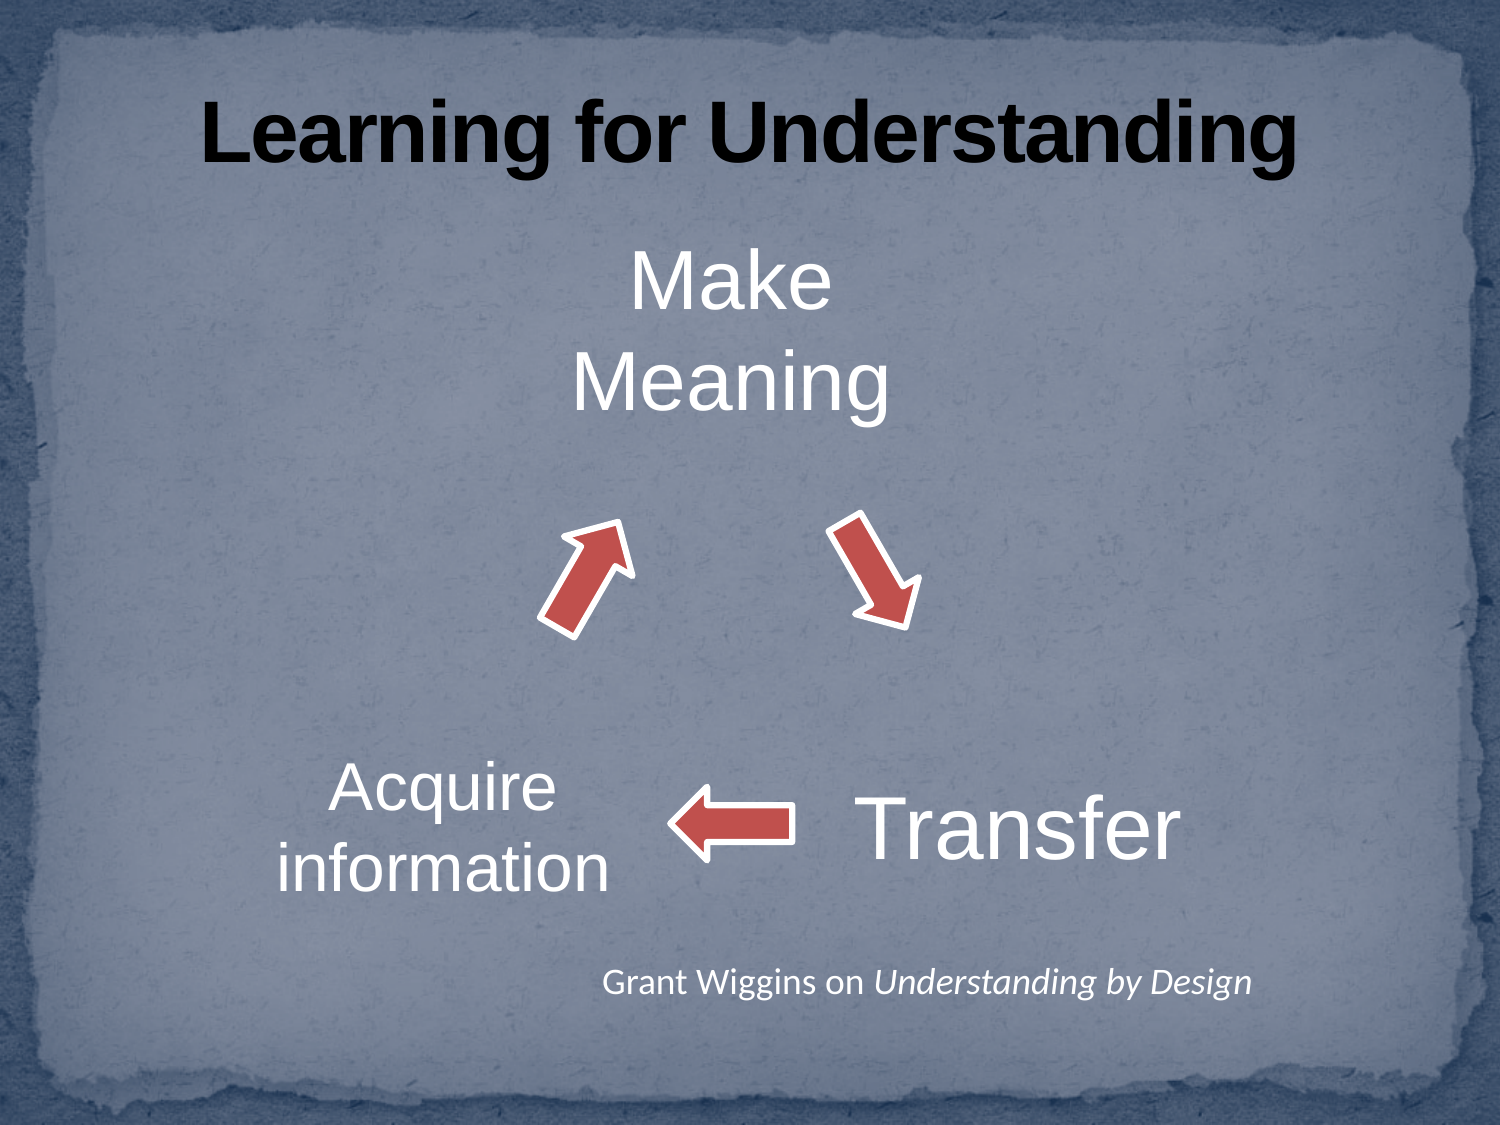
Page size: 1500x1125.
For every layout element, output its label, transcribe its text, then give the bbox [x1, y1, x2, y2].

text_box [3, 219, 1459, 1097]
title Learning for Understanding [74, 0, 1425, 188]
